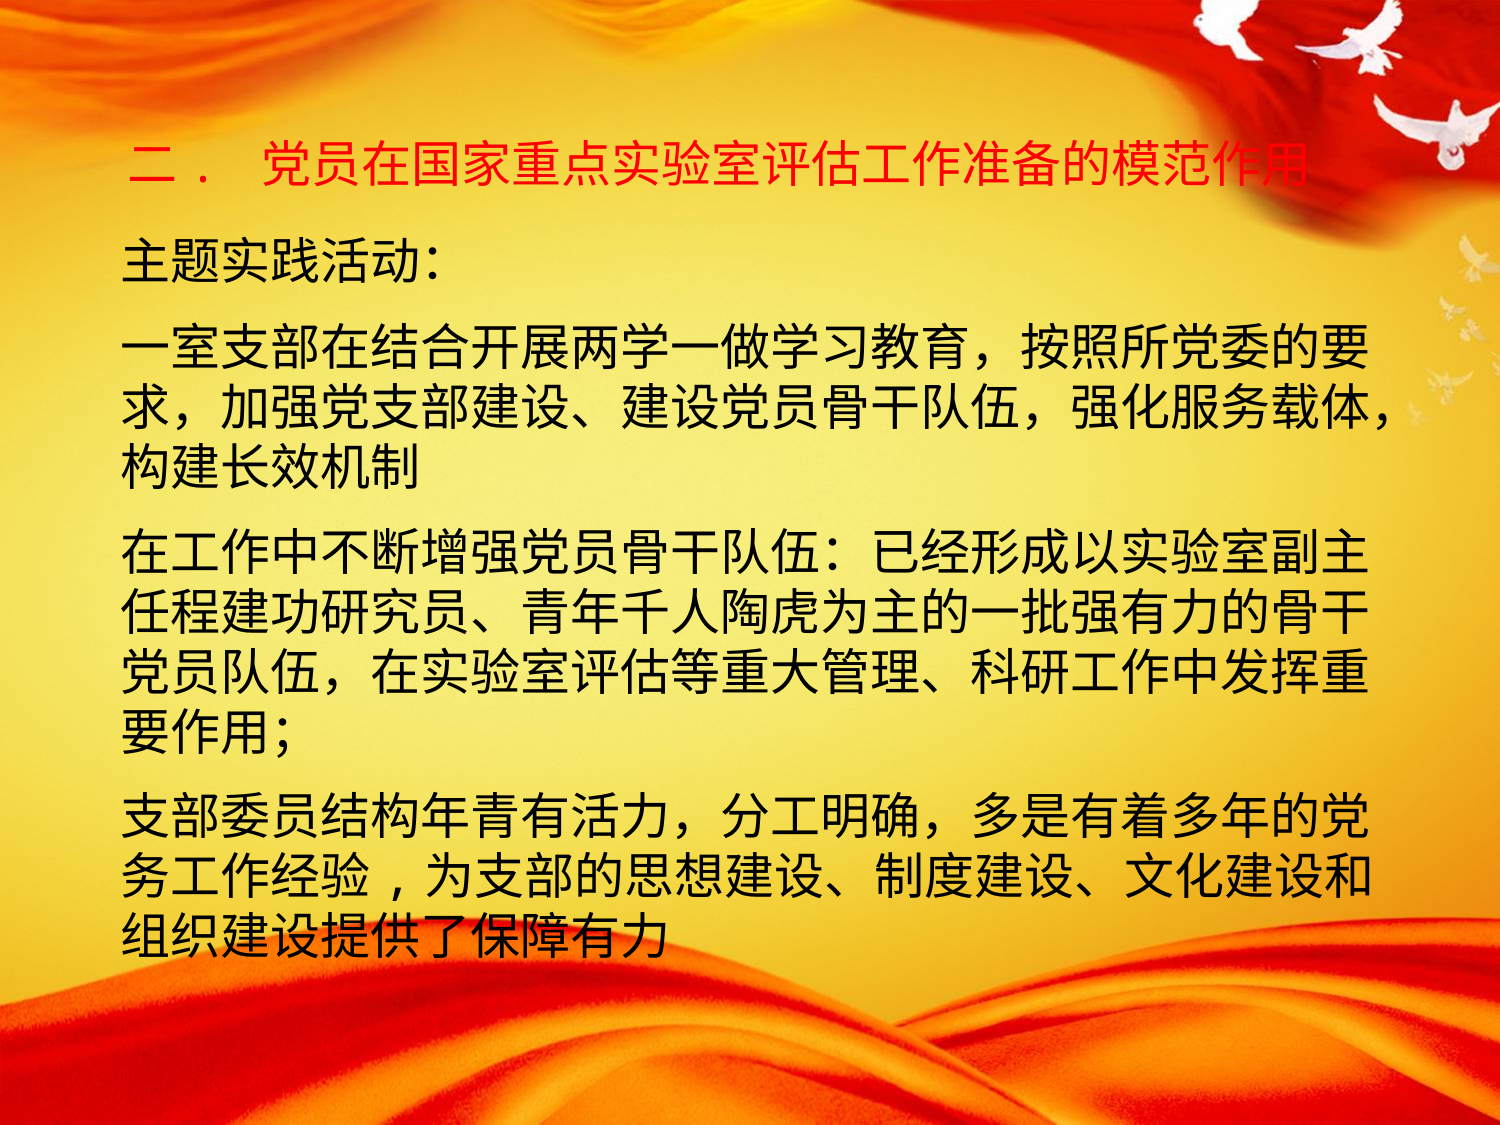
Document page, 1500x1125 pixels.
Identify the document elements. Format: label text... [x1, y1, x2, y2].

text_box 二. 党员在国家重点实验室评估工作准备的模范作用 [112, 125, 1341, 261]
picture [0, 0, 1500, 1125]
text_box 主题实践活动： 一室支部在结合开展两学一做学习教育，按照所党委的要求，加强党支部建设、建设党员骨干队伍，强化服务载体，构建长效机制 在工作中不断增强党员骨干队伍：已经形成以实验室副主任程建功研究员、青年千人陶虎为主的一批强有力的骨干党员队伍，在实验室评估等重大管理、科研工作中发挥重要作用； 支部委员结构年青有活力，分工明确，多是有着多年的党务工作经验,为支部的思想建设、制度建设、文化建设和组织建设提供了保障有力 [105, 222, 1435, 973]
